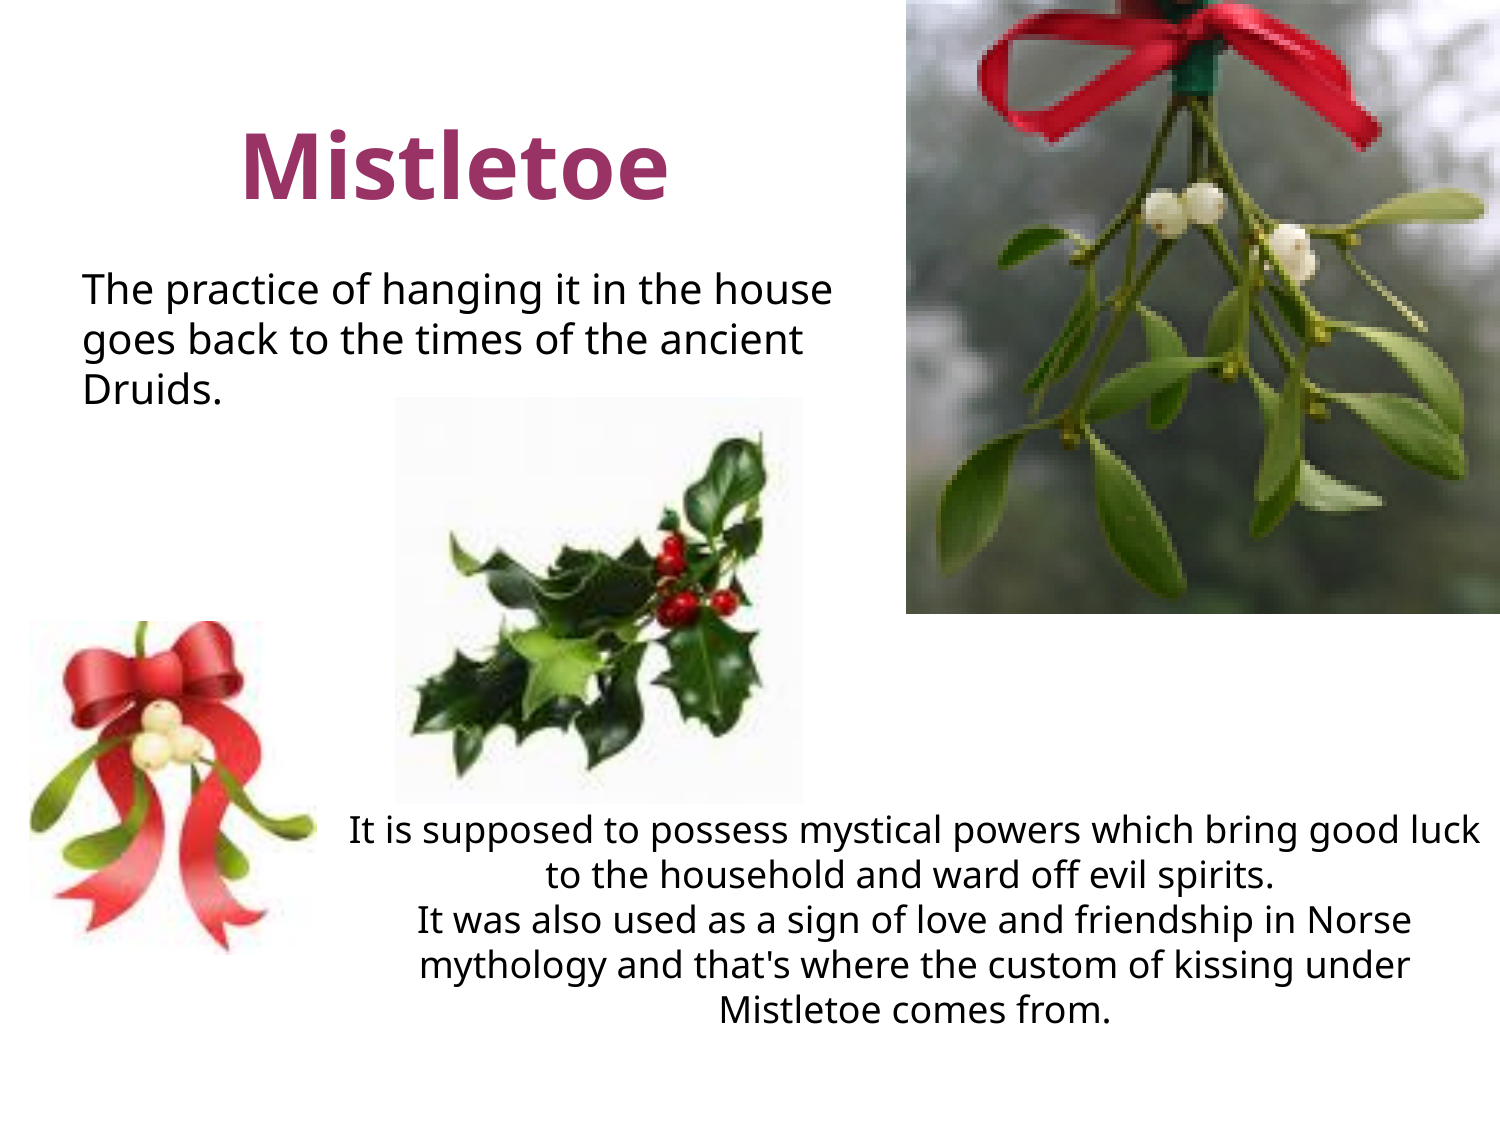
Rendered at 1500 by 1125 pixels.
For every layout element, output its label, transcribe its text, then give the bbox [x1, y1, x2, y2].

title Mistletoe [0, 42, 901, 283]
picture [29, 621, 317, 956]
text_box The practice of hanging it in the house goes back to the times of the ancient Druids. [67, 255, 860, 421]
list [906, 0, 1500, 615]
text_box It is supposed to possess mystical powers which bring good luck to the household and ward off evil spirits. It was also used as a sign of love and friendship in Norse mythology and that's where the custom of kissing under Mistletoe comes from. [330, 798, 1500, 1039]
picture [395, 396, 803, 804]
